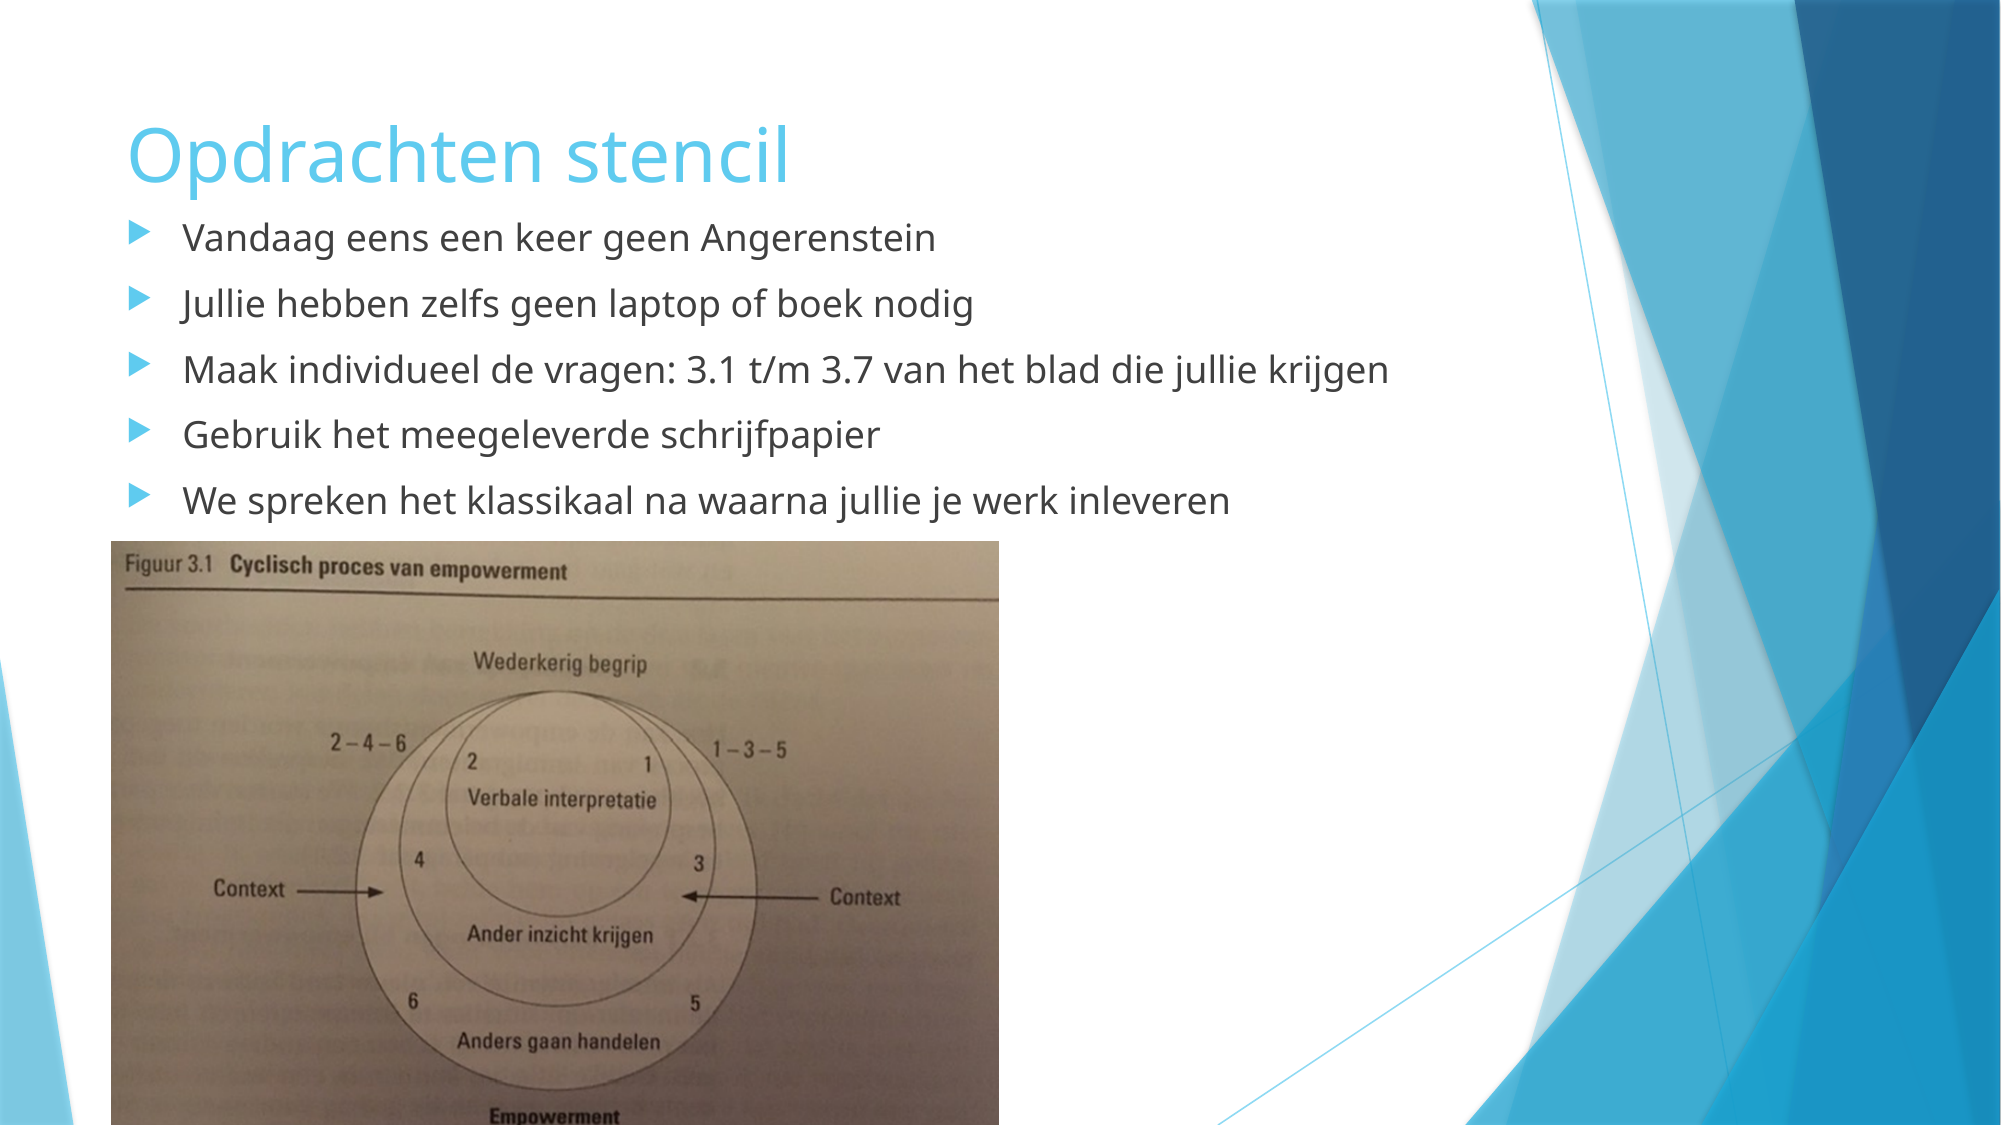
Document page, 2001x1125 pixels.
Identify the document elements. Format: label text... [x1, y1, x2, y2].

picture [110, 541, 999, 1125]
list Vandaag eens een keer geen Angerenstein Jullie hebben zelfs geen laptop of boek nodig Maak individueel de vragen: 3.1 t/m 3.7 van het blad die jullie krijgen Gebruik het meegeleverde schrijfpapier We spreken het klassikaal na waarna jullie je werk inleveren [111, 206, 1522, 843]
title Opdrachten stencil [111, 99, 1522, 206]
